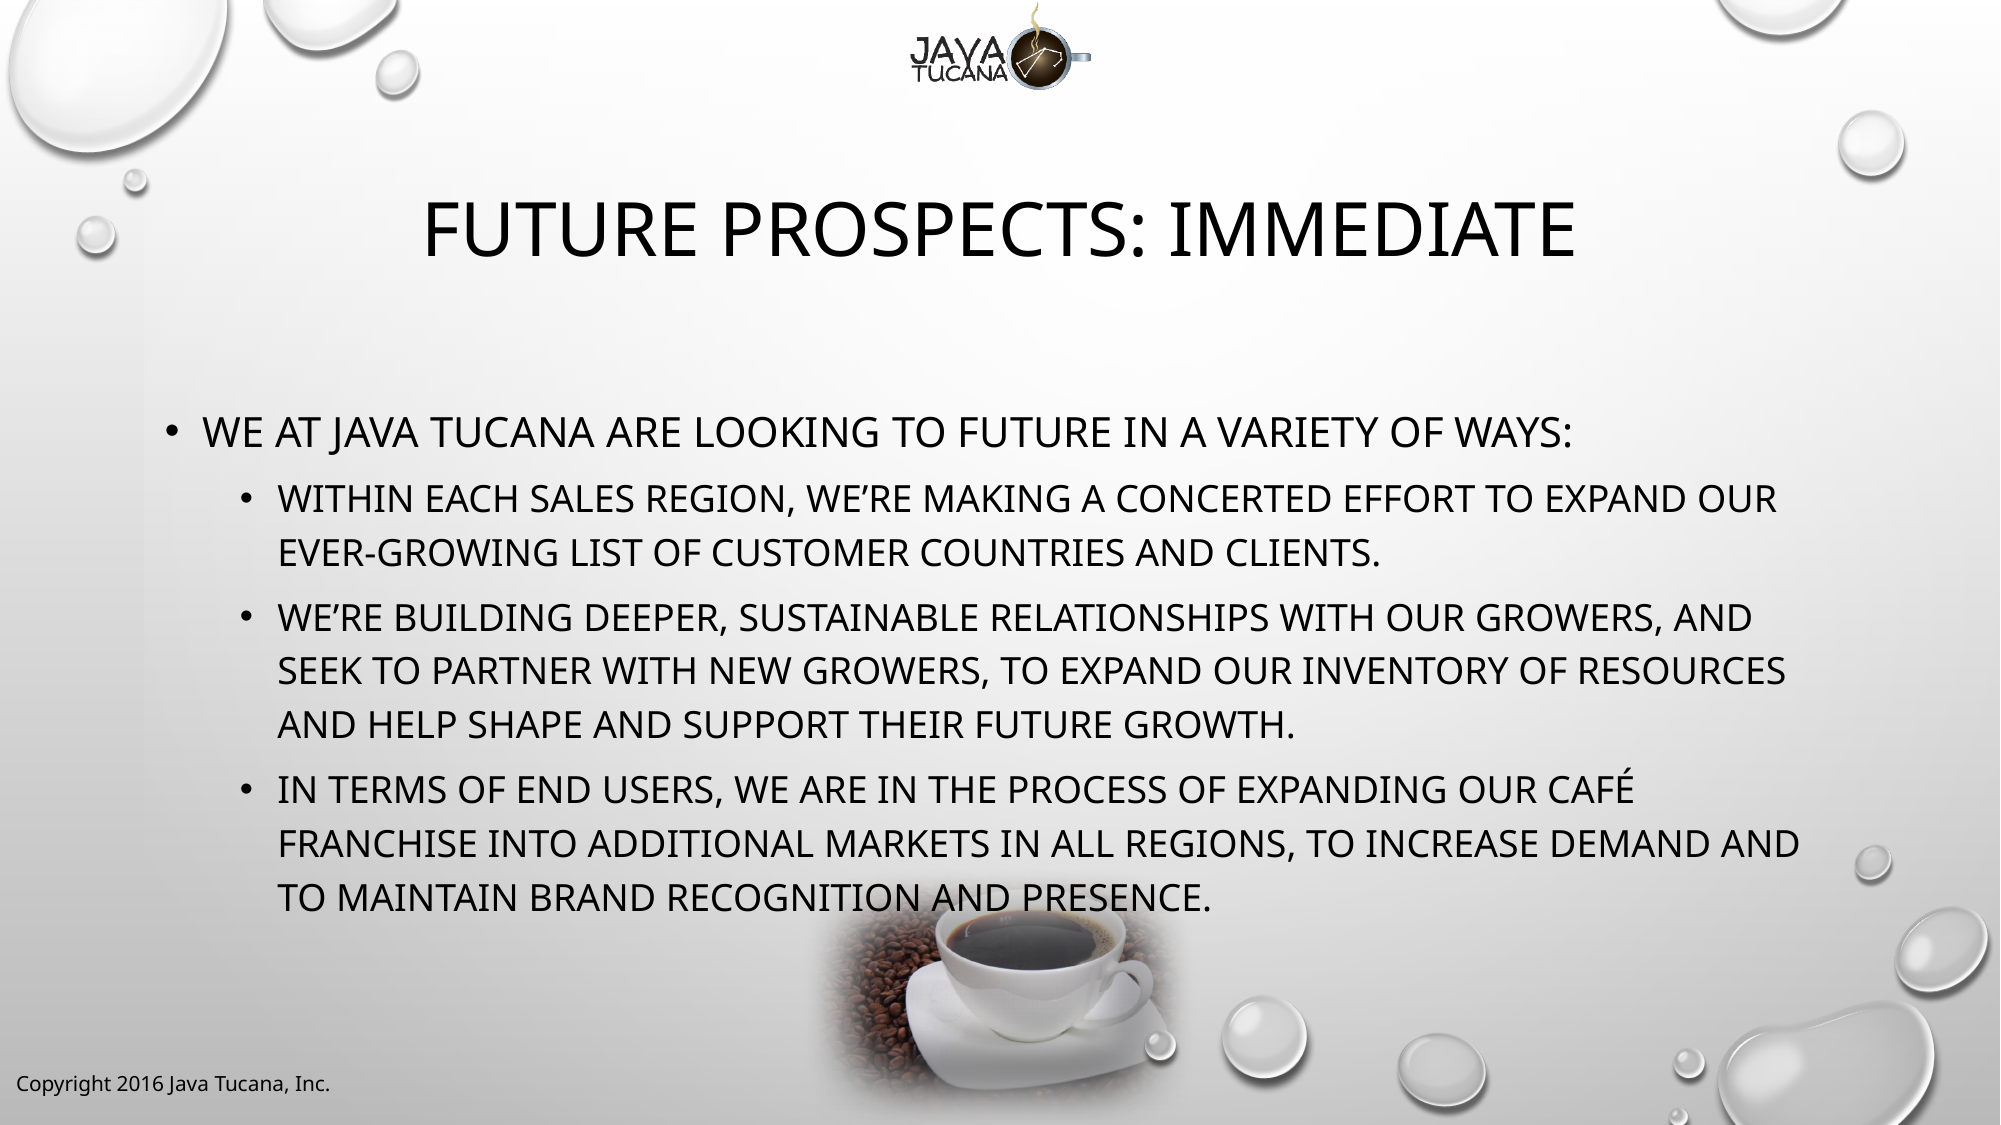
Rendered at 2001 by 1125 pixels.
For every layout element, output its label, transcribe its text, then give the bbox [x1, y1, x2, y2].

title Future prospects: Immediate [149, 101, 1851, 364]
list We at Java Tucana are looking to future in a variety of ways: Within each sales region, we’re making a concerted effort to expand our ever-growing list of customer countries and clients. We’re building deeper, sustainable relationships with our growers, and seek to partner with new growers, to expand our inventory of resources and help shape and support their future growth. In terms of end users, we are in the process of expanding our café franchise into additional markets in all regions, to increase demand and to maintain brand recognition and presence. [149, 388, 1850, 950]
footer Copyright 2016 Java Tucana, Inc. [1, 1055, 1096, 1116]
picture [0, 0, 2001, 1125]
